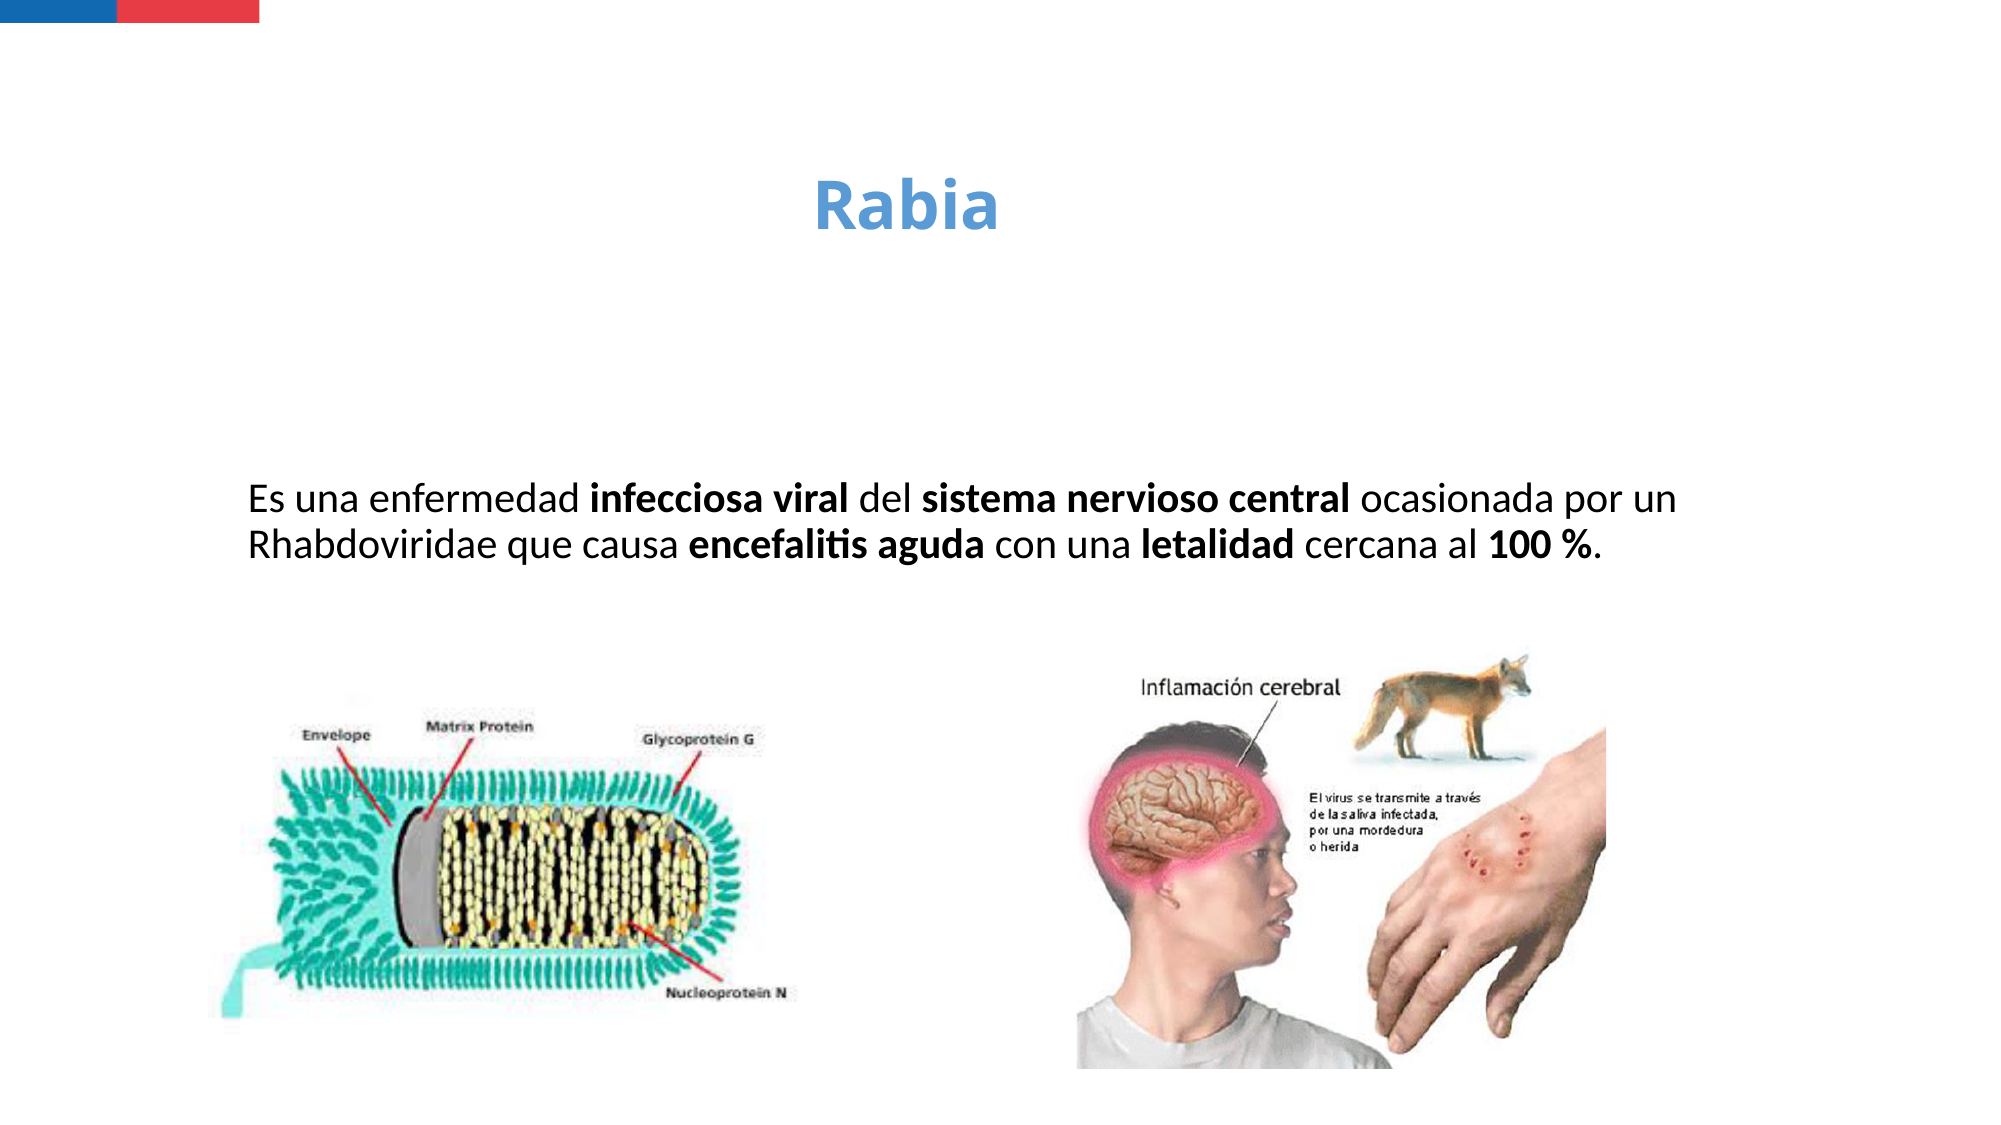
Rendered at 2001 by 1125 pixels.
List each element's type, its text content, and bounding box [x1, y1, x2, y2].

title Rabia [165, 88, 1666, 252]
picture [1066, 639, 1607, 1069]
picture [0, 0, 260, 23]
picture [208, 692, 809, 1039]
subtitle Es una enfermedad infecciosa viral del sistema nervioso central ocasionada por un Rhabdoviridae que causa encefalitis aguda con una letalidad cercana al 100 %. [232, 336, 1733, 609]
